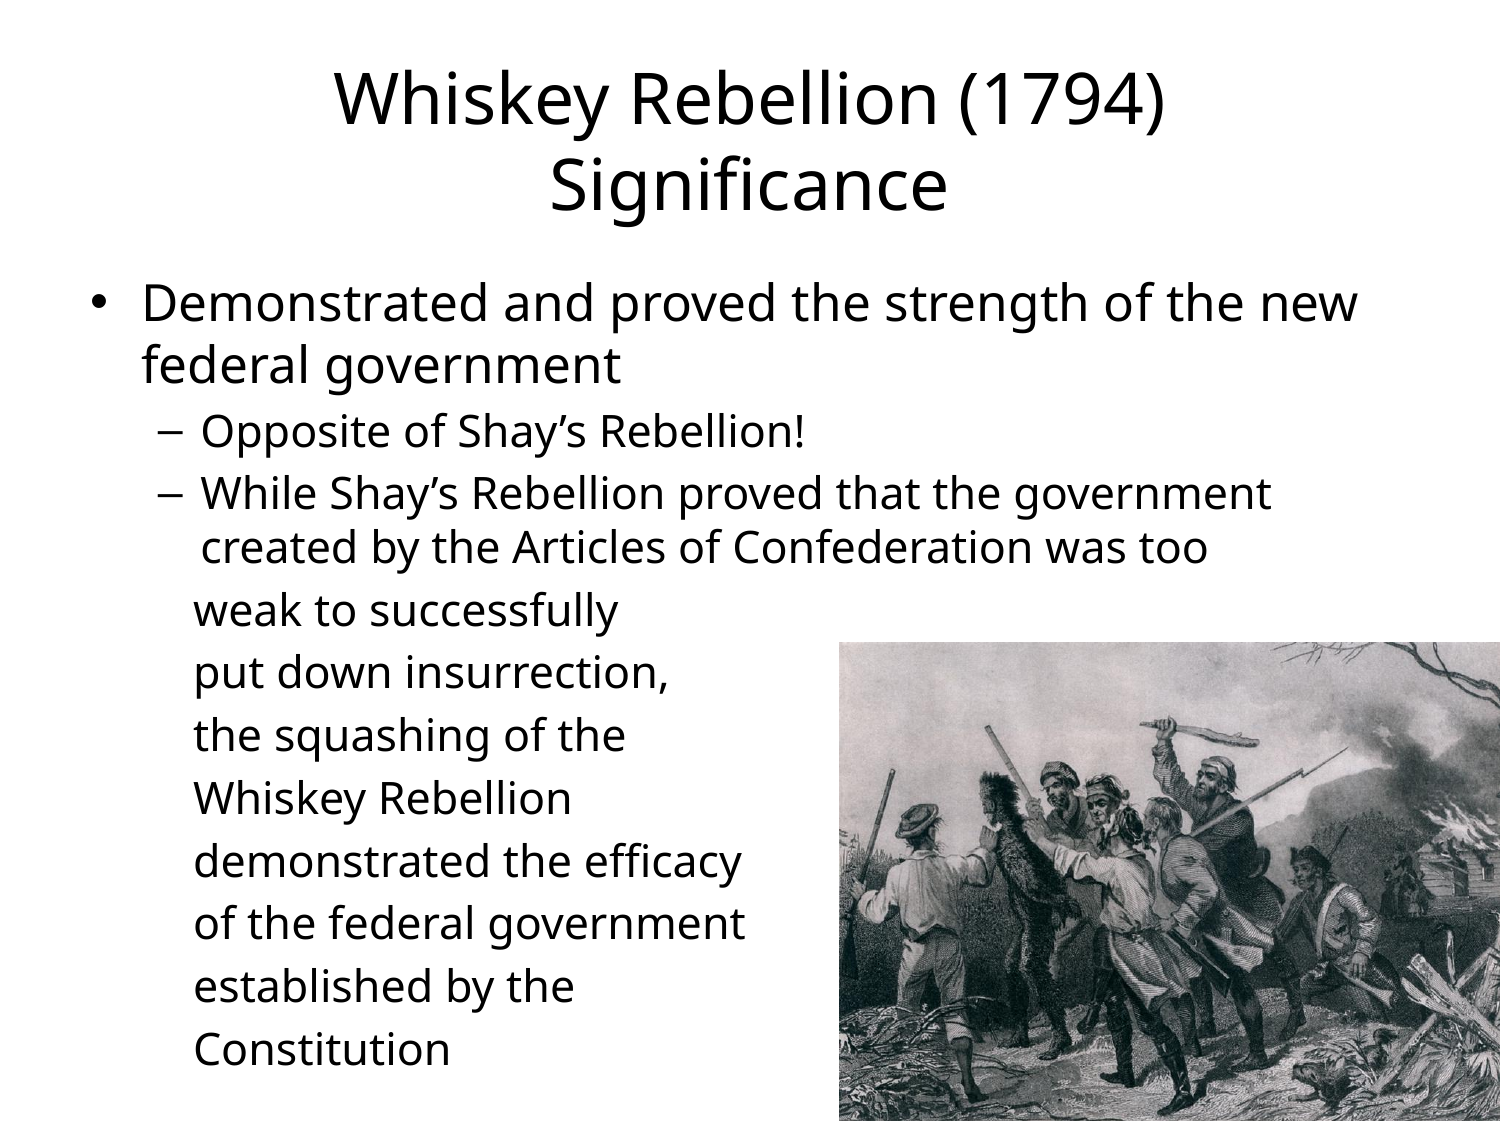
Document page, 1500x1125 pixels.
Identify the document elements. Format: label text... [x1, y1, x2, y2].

title Whiskey Rebellion (1794) Significance [75, 45, 1425, 233]
list Demonstrated and proved the strength of the new federal government Opposite of Shay’s Rebellion! While Shay’s Rebellion proved that the government created by the Articles of Confederation was too weak to successfully put down insurrection, the squashing of the Whiskey Rebellion demonstrated the efficacy of the federal government established by the Constitution [75, 262, 1425, 1084]
picture [839, 642, 1500, 1121]
